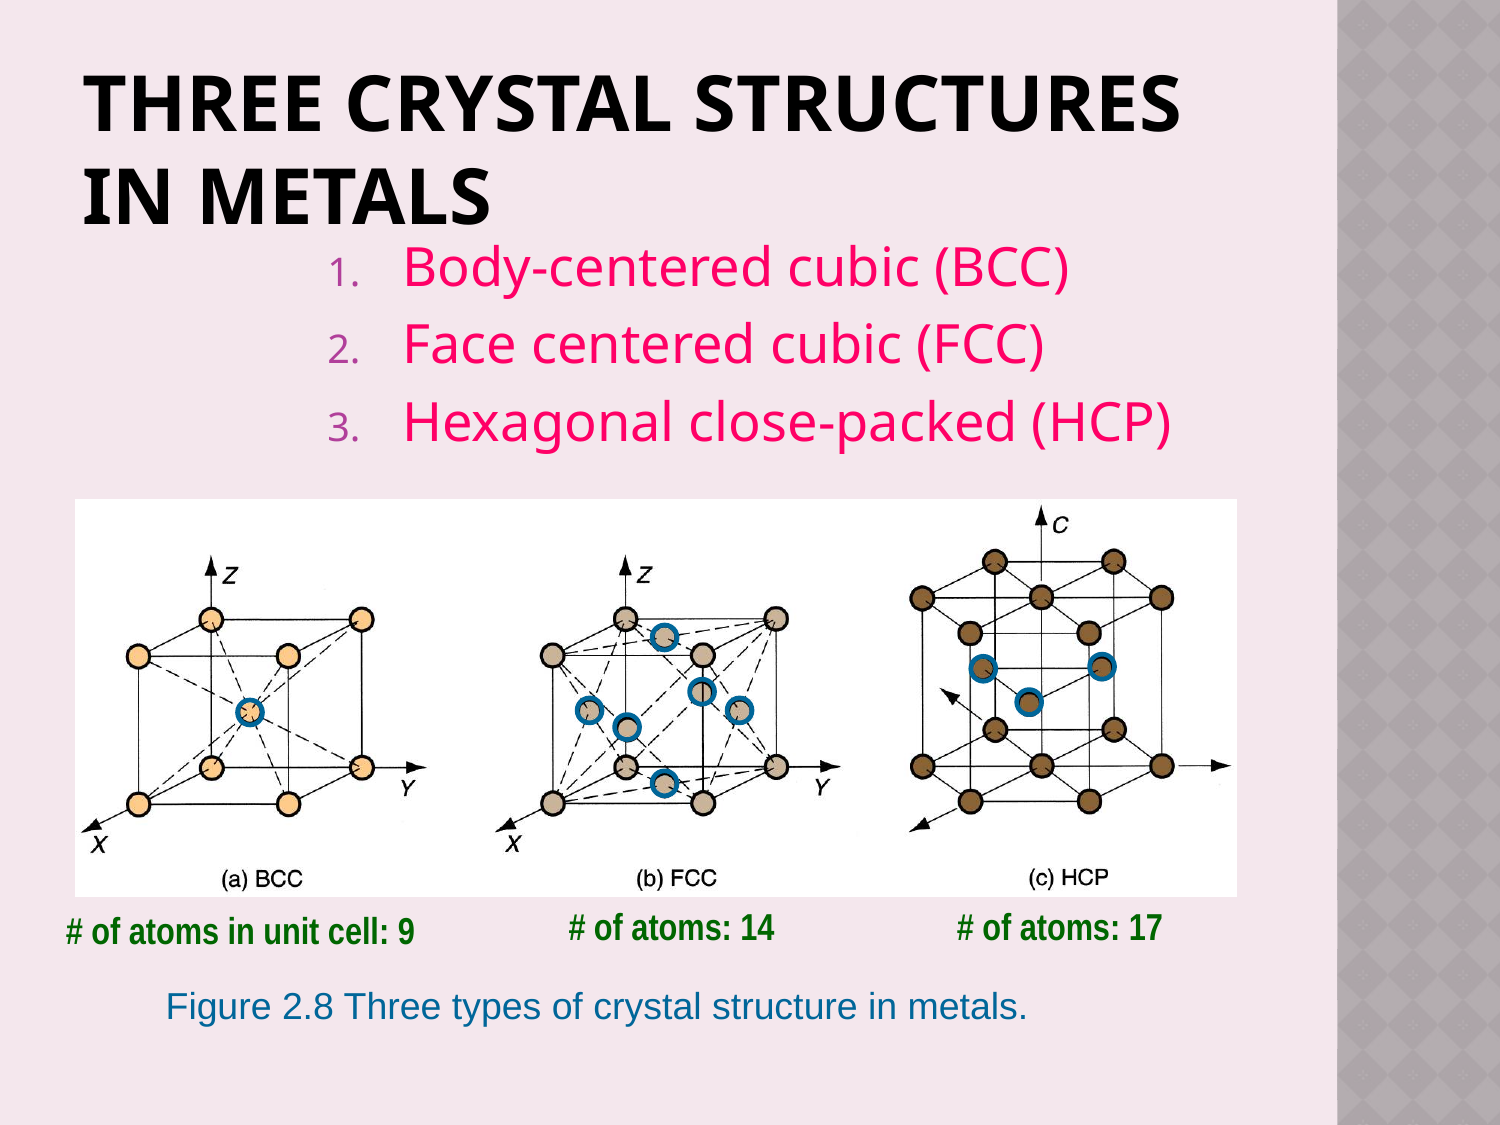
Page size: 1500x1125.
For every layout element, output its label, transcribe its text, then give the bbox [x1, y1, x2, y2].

title Three Crystal Structures in Metals [75, 52, 1263, 240]
text_box Figure 2.8 Three types of crystal structure in metals. [150, 974, 1044, 1035]
list Body-centered cubic (BCC) Face centered cubic (FCC) Hexagonal close-packed (HCP) [312, 224, 1413, 488]
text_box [49, 895, 1180, 961]
picture [74, 499, 1238, 897]
